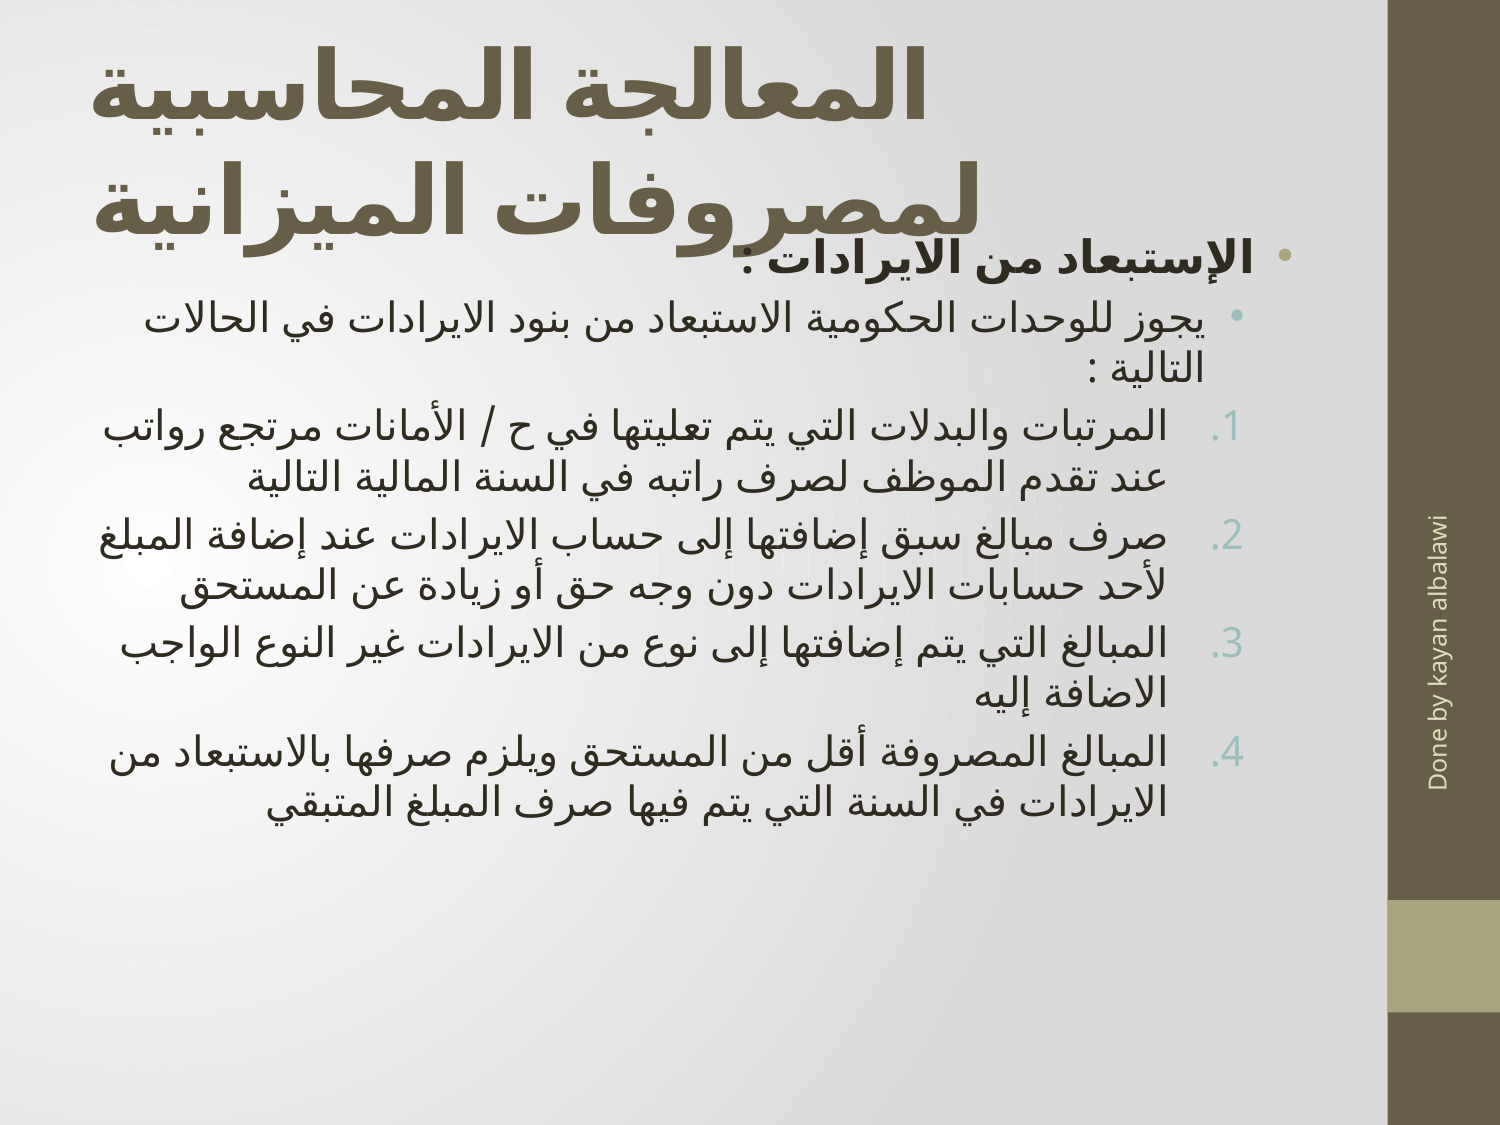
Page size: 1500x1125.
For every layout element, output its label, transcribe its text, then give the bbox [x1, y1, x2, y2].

footer Done by kayan albalawi [1408, 500, 1469, 889]
list الإستبعاد من الايرادات : يجوز للوحدات الحكومية الاستبعاد من بنود الايرادات في الحالات التالية : المرتبات والبدلات التي يتم تعليتها في ح / الأمانات مرتجع رواتب عند تقدم الموظف لصرف راتبه في السنة المالية التالية صرف مبالغ سبق إضافتها إلى حساب الايرادات عند إضافة المبلغ لأحد حسابات الايرادات دون وجه حق أو زيادة عن المستحق المبالغ التي يتم إضافتها إلى نوع من الايرادات غير النوع الواجب الاضافة إليه المبالغ المصروفة أقل من المستحق ويلزم صرفها بالاستبعاد من الايرادات في السنة التي يتم فيها صرف المبلغ المتبقي [76, 219, 1327, 1020]
title المعالجة المحاسبية لمصروفات الميزانية [75, 45, 1325, 233]
